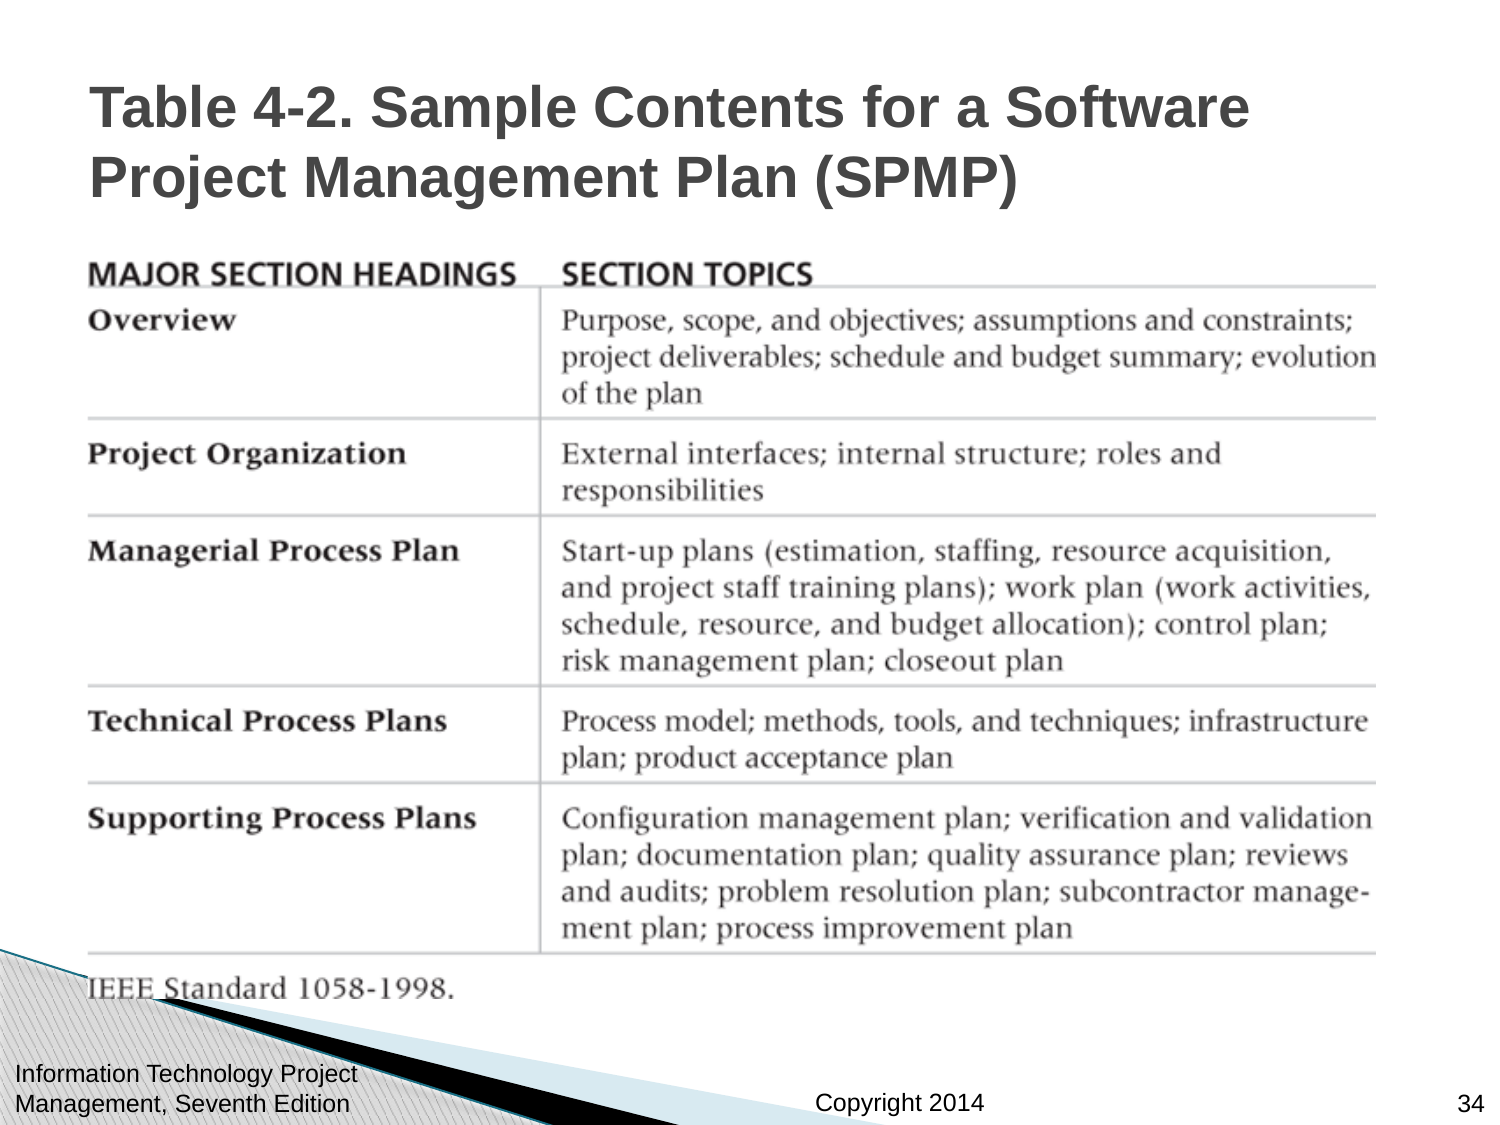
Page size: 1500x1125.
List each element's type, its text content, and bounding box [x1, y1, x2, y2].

footer Information Technology Project Management, Seventh Edition [0, 1065, 386, 1125]
slide_number 34 [1412, 1065, 1500, 1125]
title Table 4-2. Sample Contents for a Software Project Management Plan (SPMP) [75, 45, 1425, 233]
picture [87, 237, 1377, 999]
